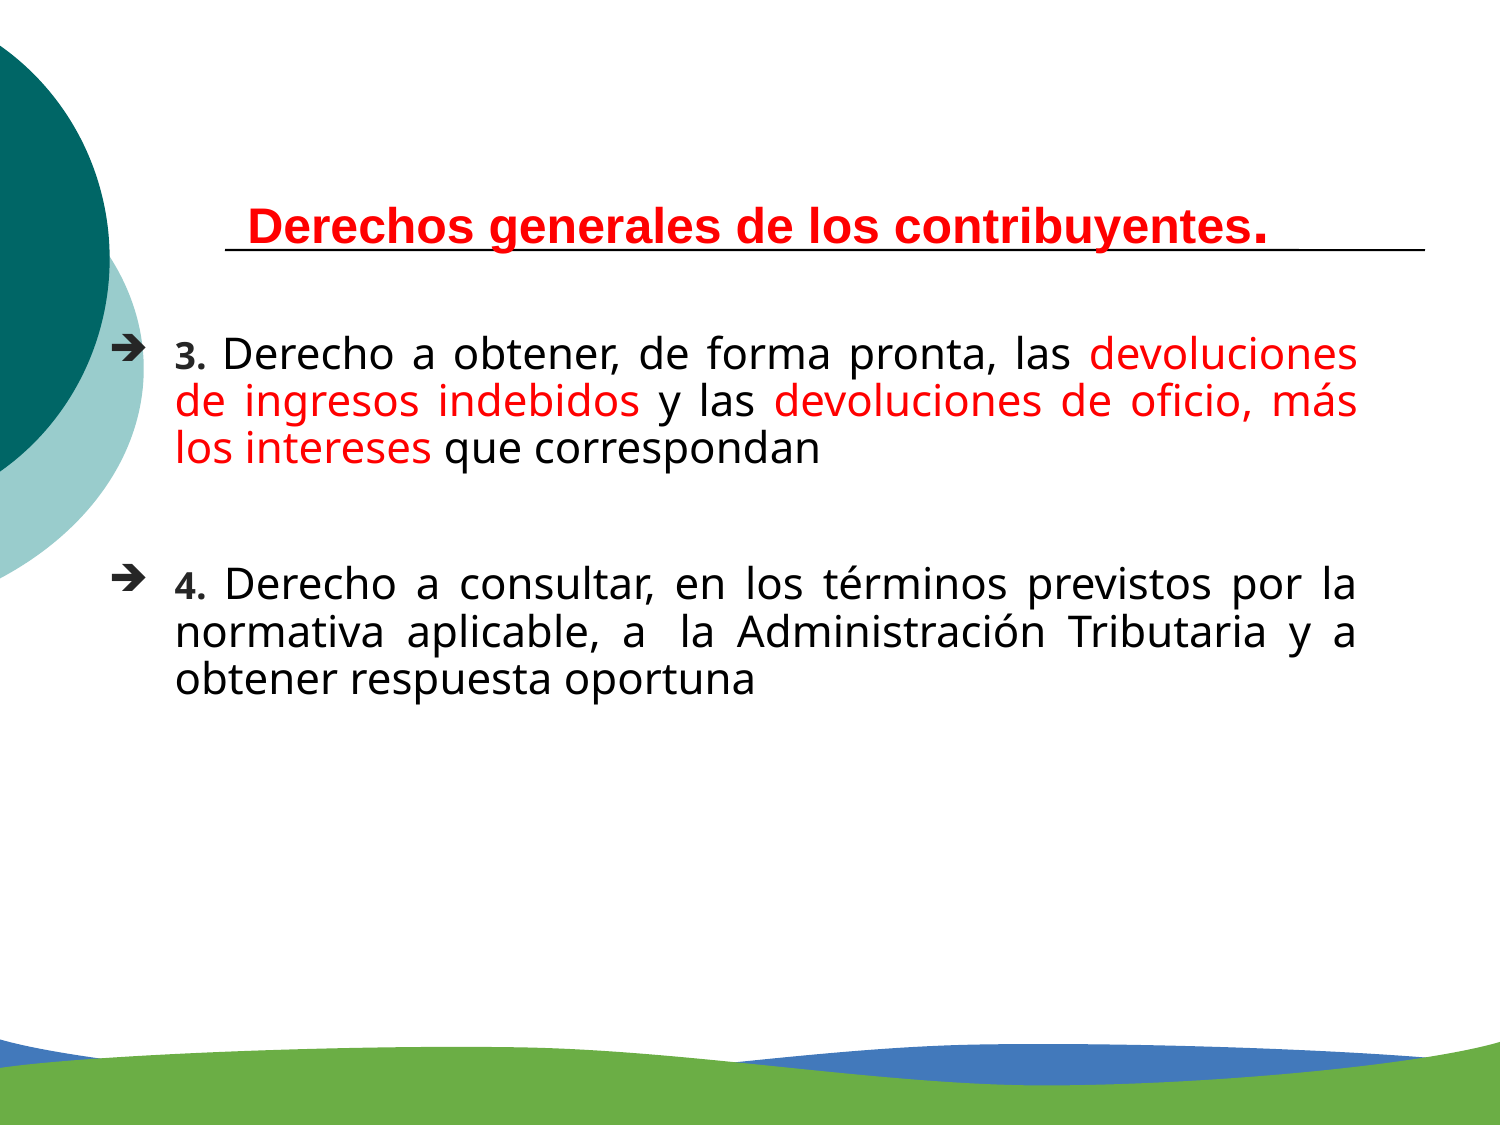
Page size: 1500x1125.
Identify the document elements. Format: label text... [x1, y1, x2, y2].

title Derechos generales de los contribuyentes. [231, 195, 1302, 266]
text_box 3. Derecho a obtener, de forma pronta, las devoluciones de ingresos indebidos y las devoluciones de oficio, más los intereses que correspondan 4. Derecho a consultar, en los términos previstos por la normativa aplicable, a la Administración Tributaria y a obtener respuesta oportuna [97, 325, 1370, 933]
